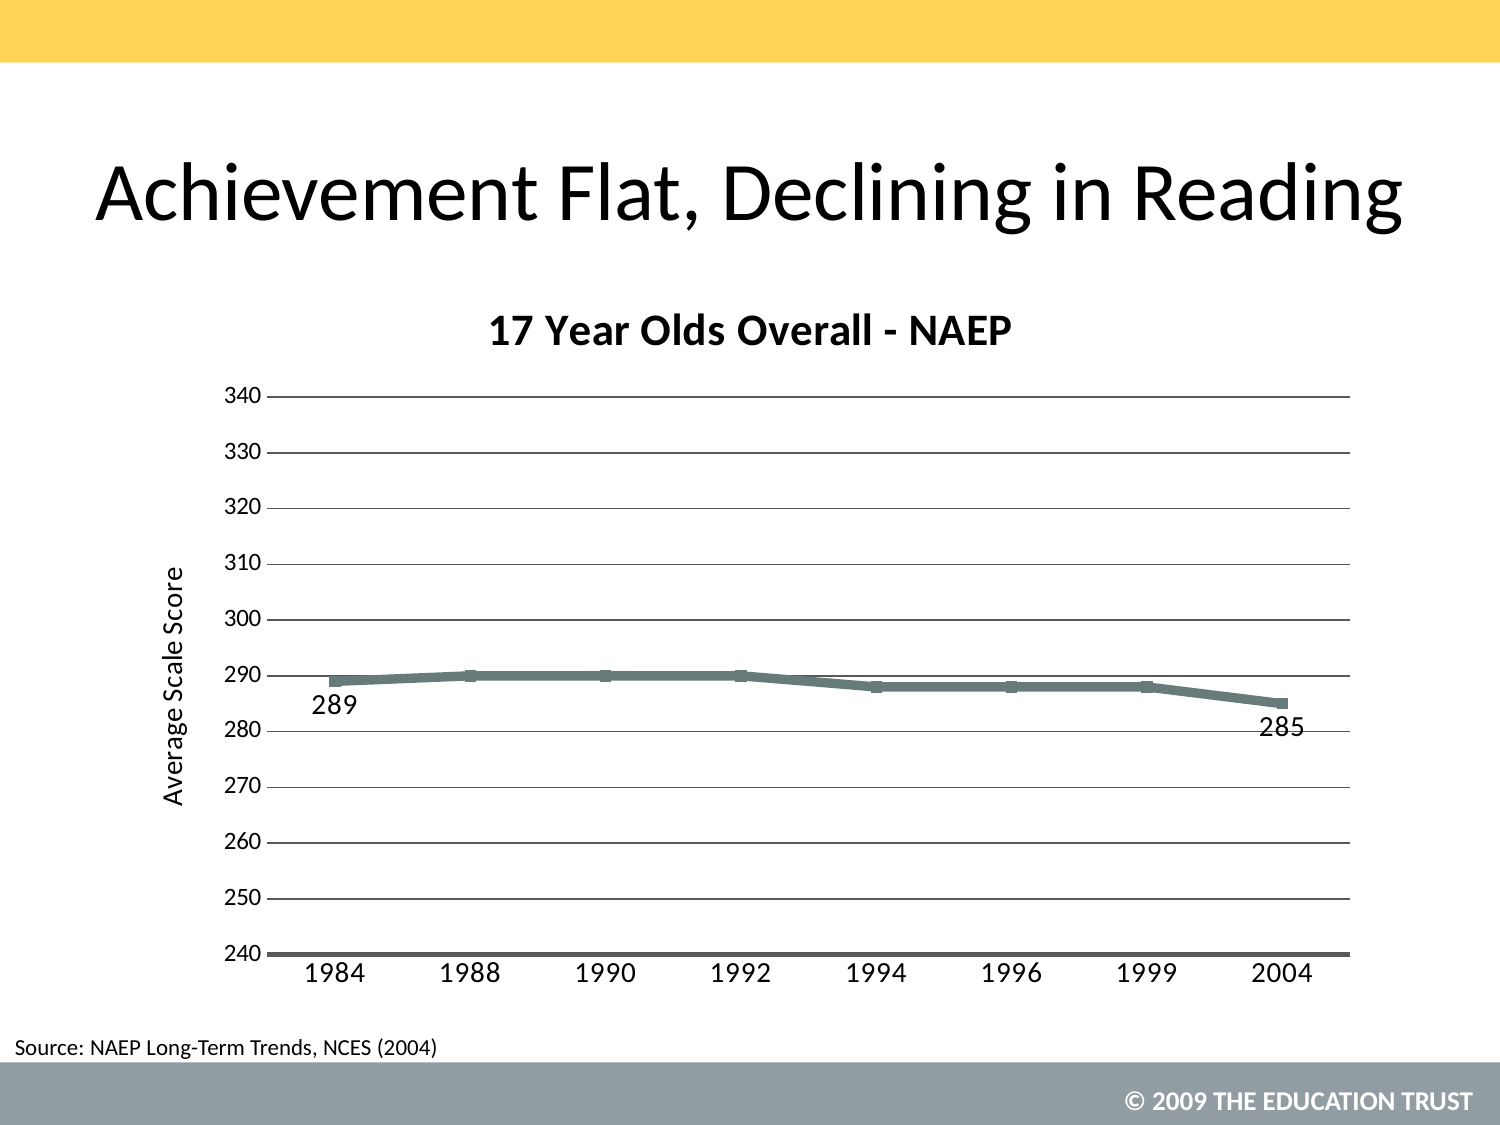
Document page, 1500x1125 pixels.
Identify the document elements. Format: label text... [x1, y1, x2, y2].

list NAEP Long-Term Trends, NCES (2004) [74, 1024, 888, 1063]
title Achievement Flat, Declining in Reading [74, 99, 1426, 276]
chart [124, 274, 1376, 1006]
